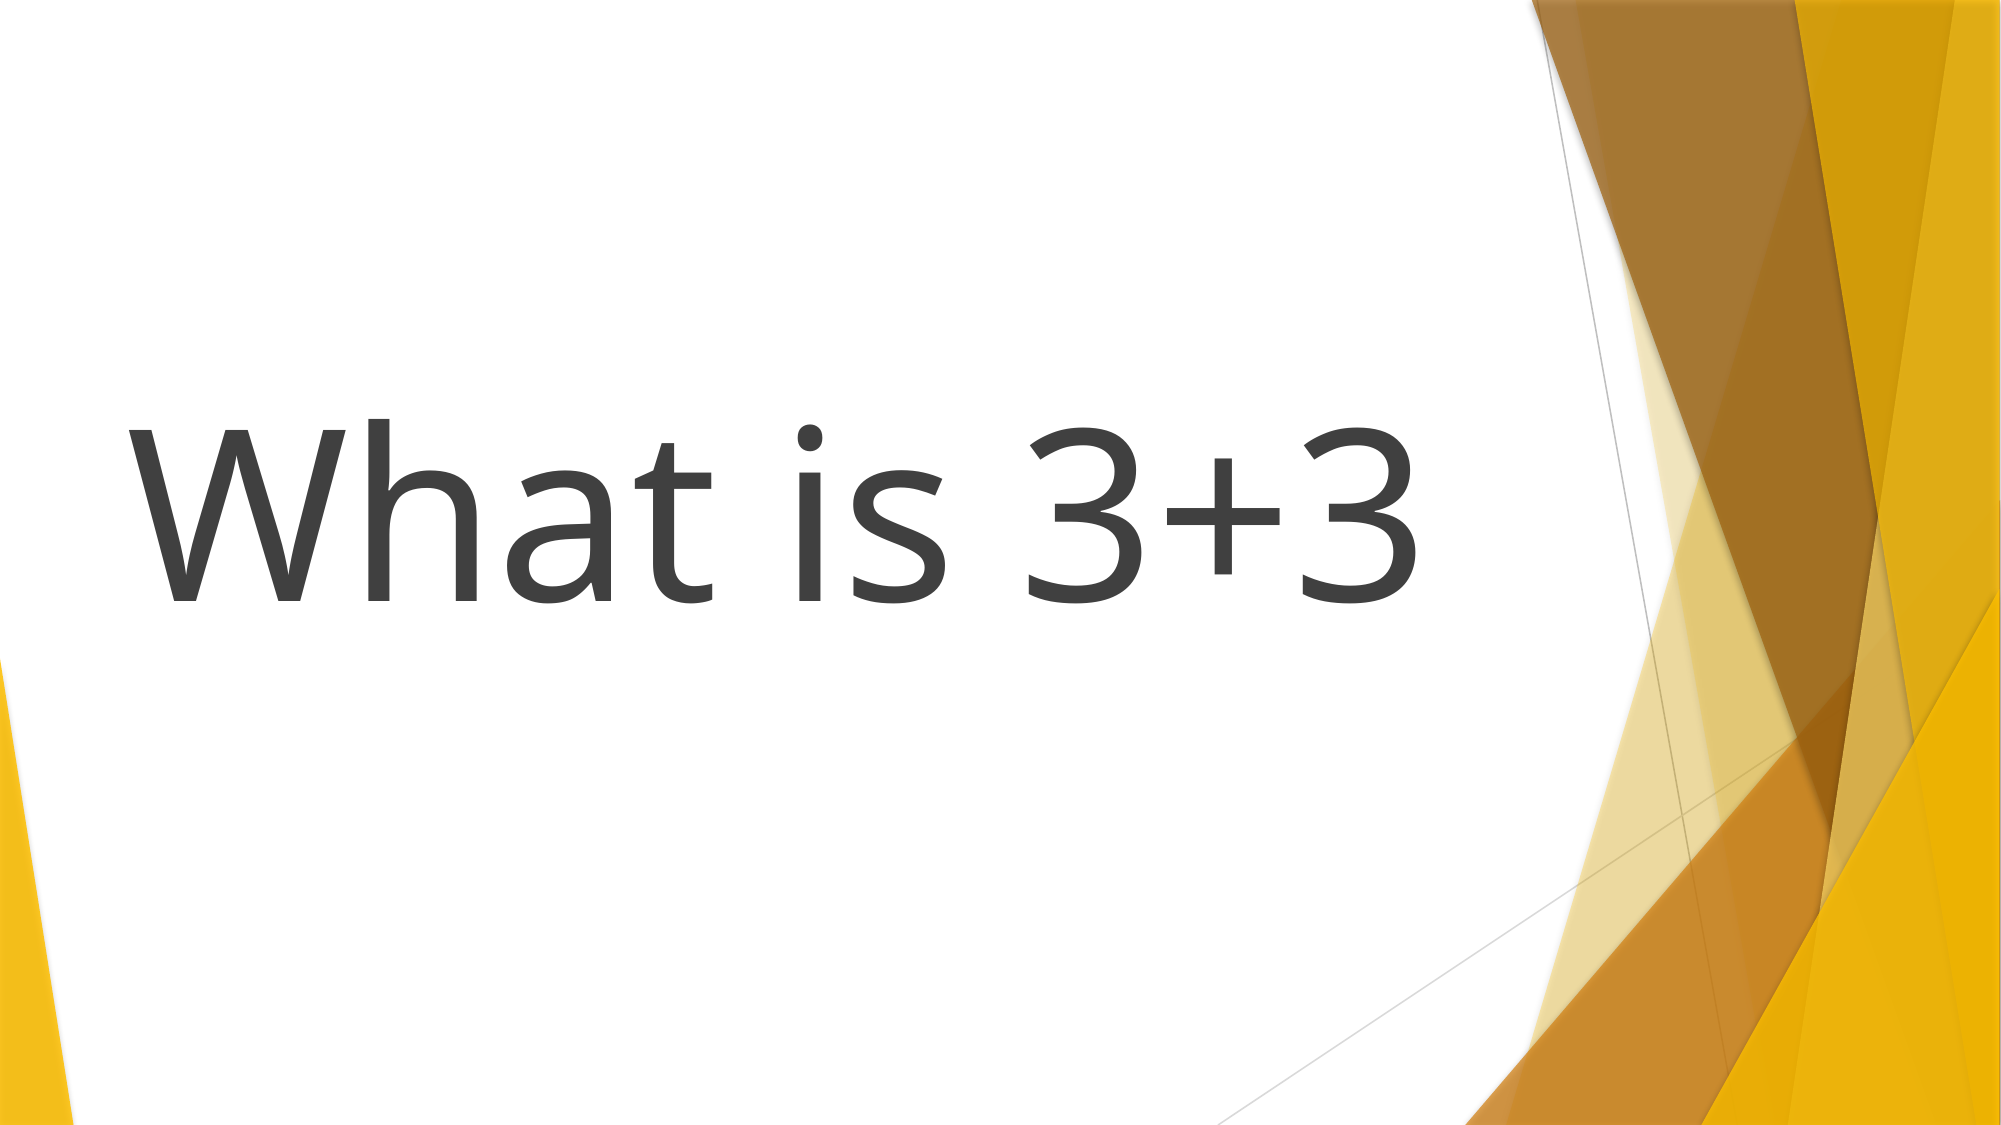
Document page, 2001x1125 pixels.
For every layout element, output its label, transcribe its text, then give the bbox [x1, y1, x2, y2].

list What is 3+3 [111, 354, 1522, 992]
